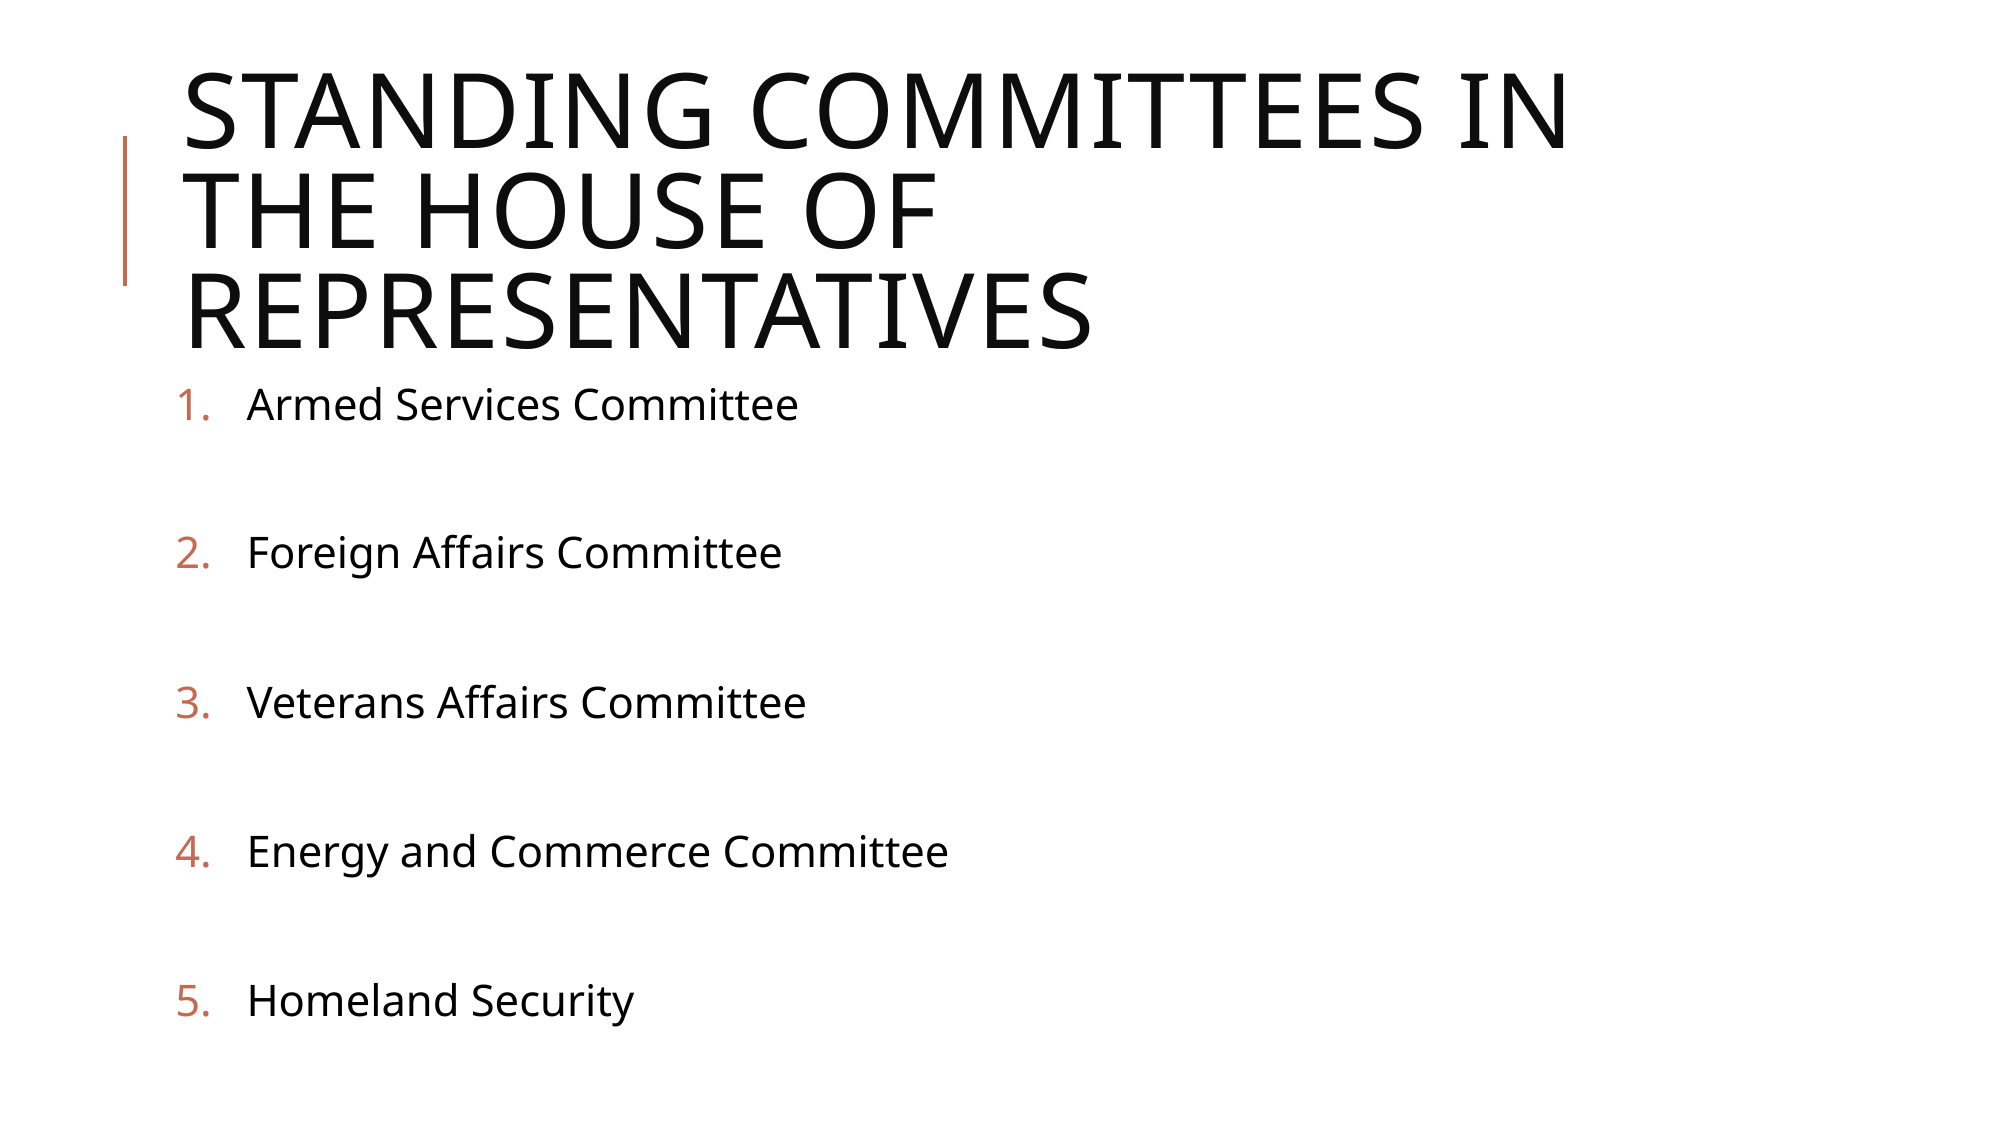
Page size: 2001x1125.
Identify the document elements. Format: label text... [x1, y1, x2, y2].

title Standing committees in the House of representatives [168, 96, 1763, 342]
list Armed Services Committee Foreign Affairs Committee Veterans Affairs Committee Energy and Commerce Committee Homeland Security [168, 375, 1763, 1035]
